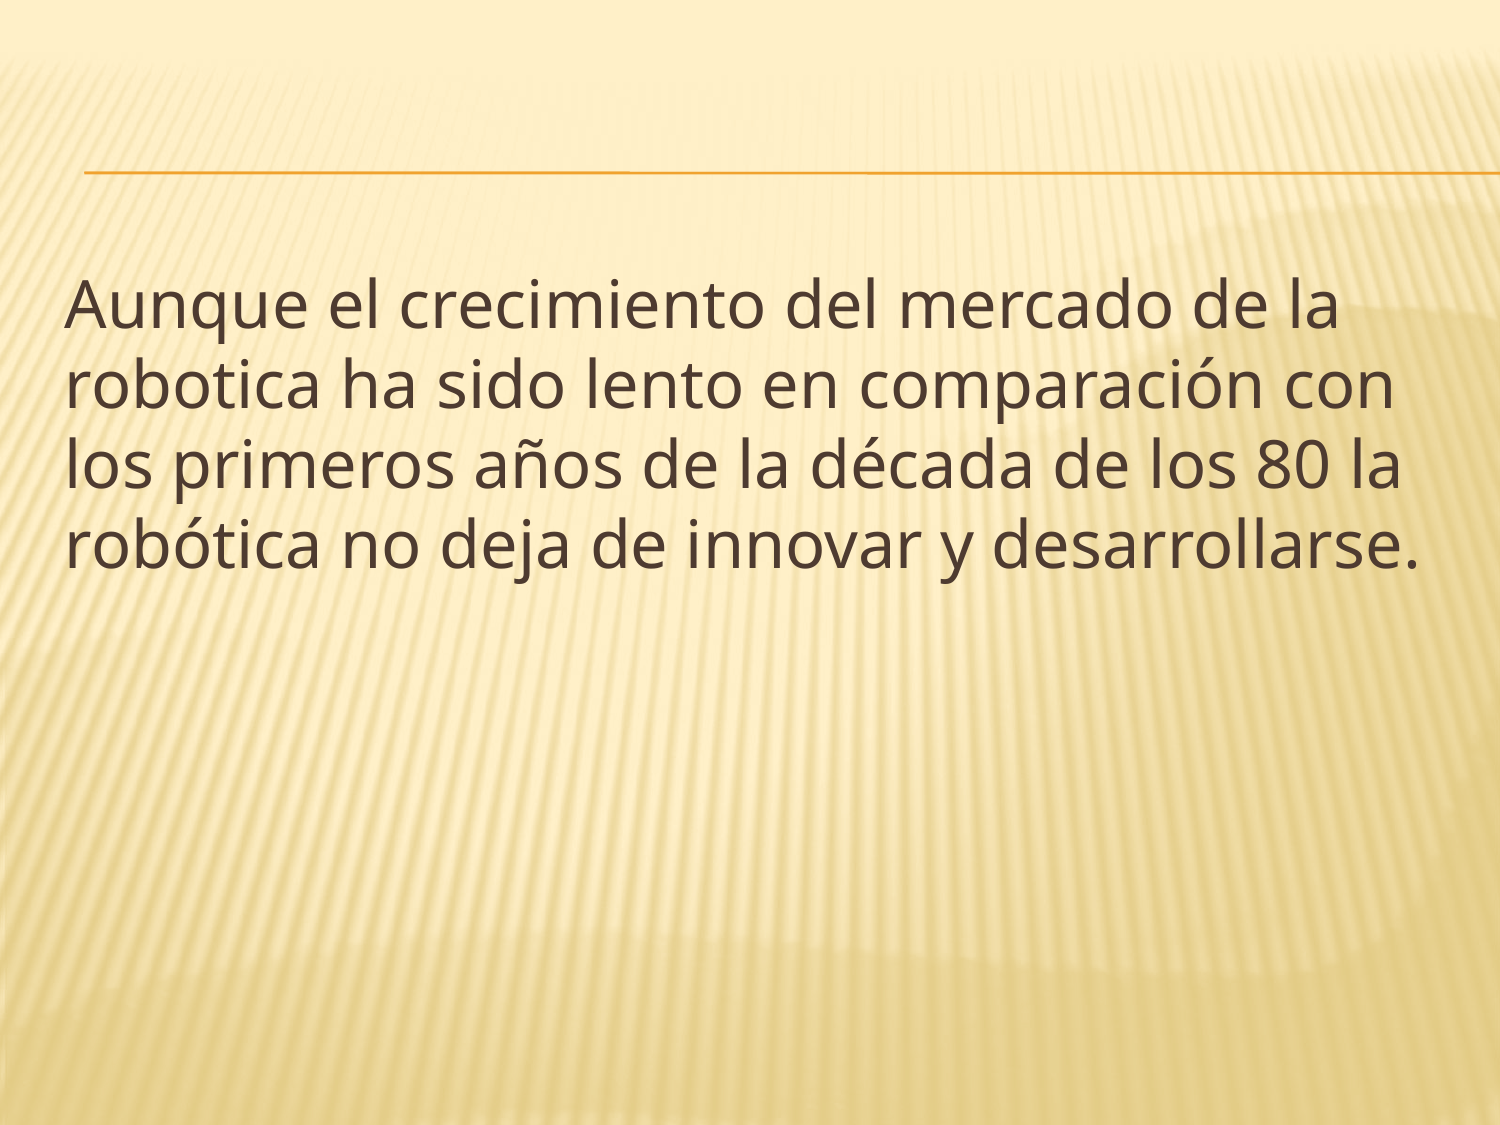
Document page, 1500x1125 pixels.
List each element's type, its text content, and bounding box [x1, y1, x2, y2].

list Aunque el crecimiento del mercado de la robotica ha sido lento en comparación con los primeros años de la década de los 80 la robótica no deja de innovar y desarrollarse. [50, 254, 1475, 998]
